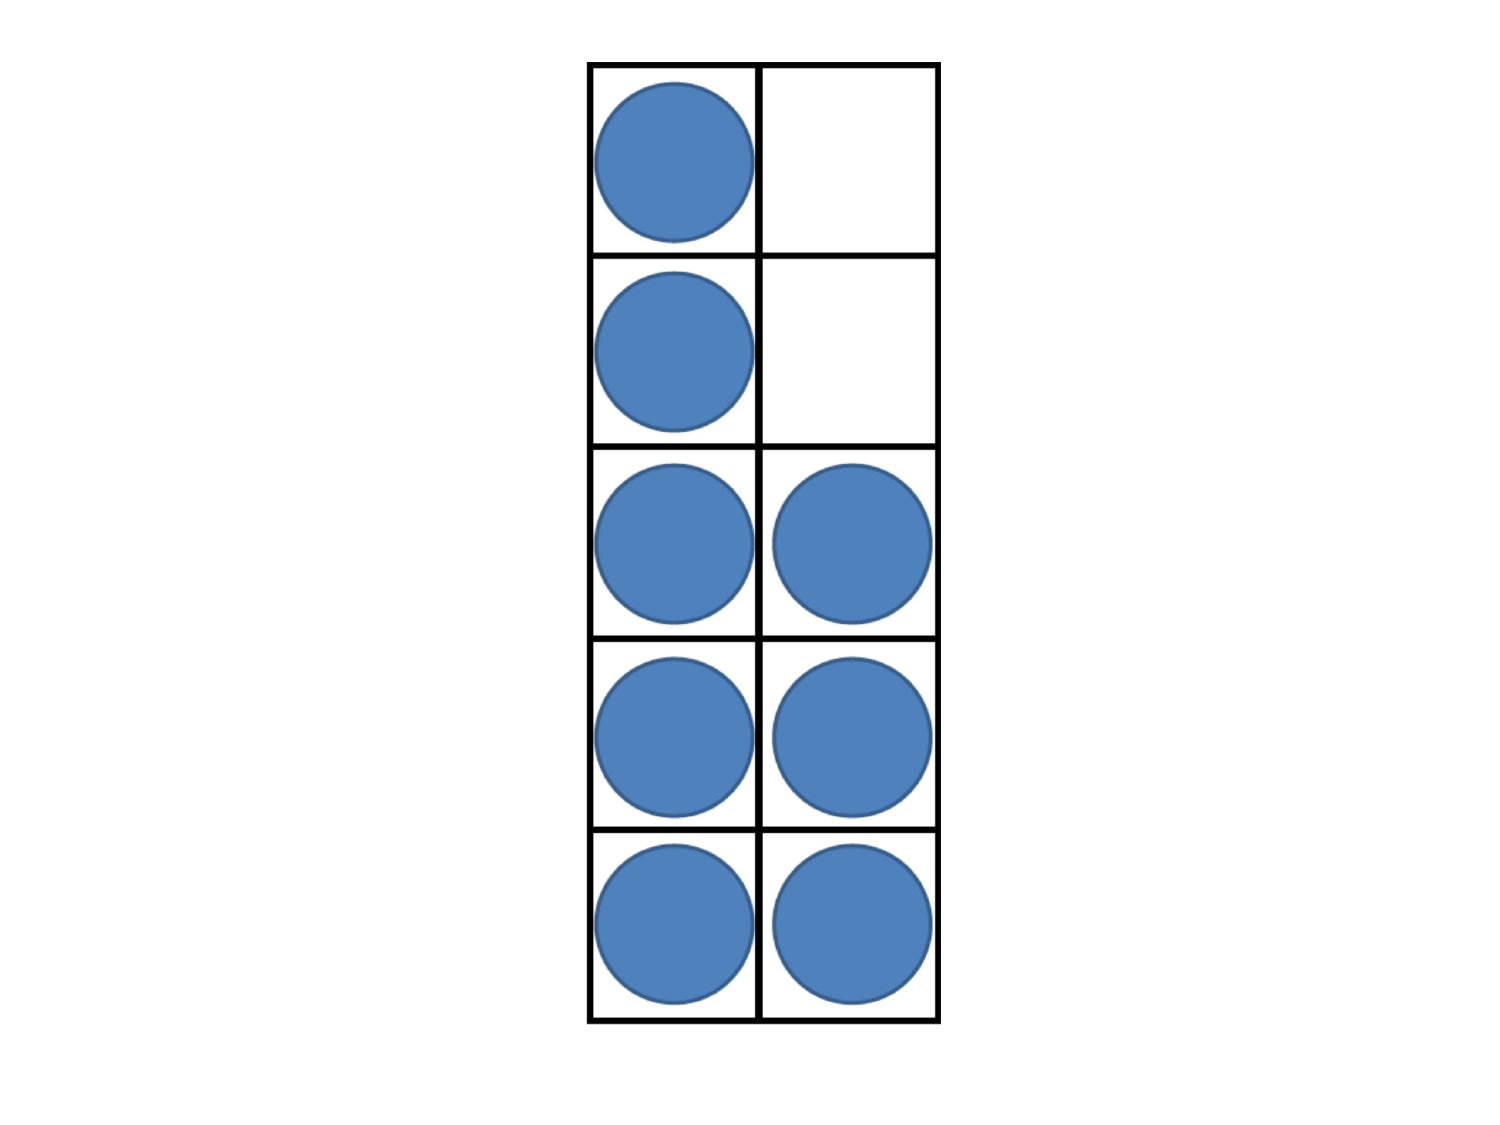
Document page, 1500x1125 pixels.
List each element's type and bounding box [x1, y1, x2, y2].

picture [280, 63, 1246, 1027]
